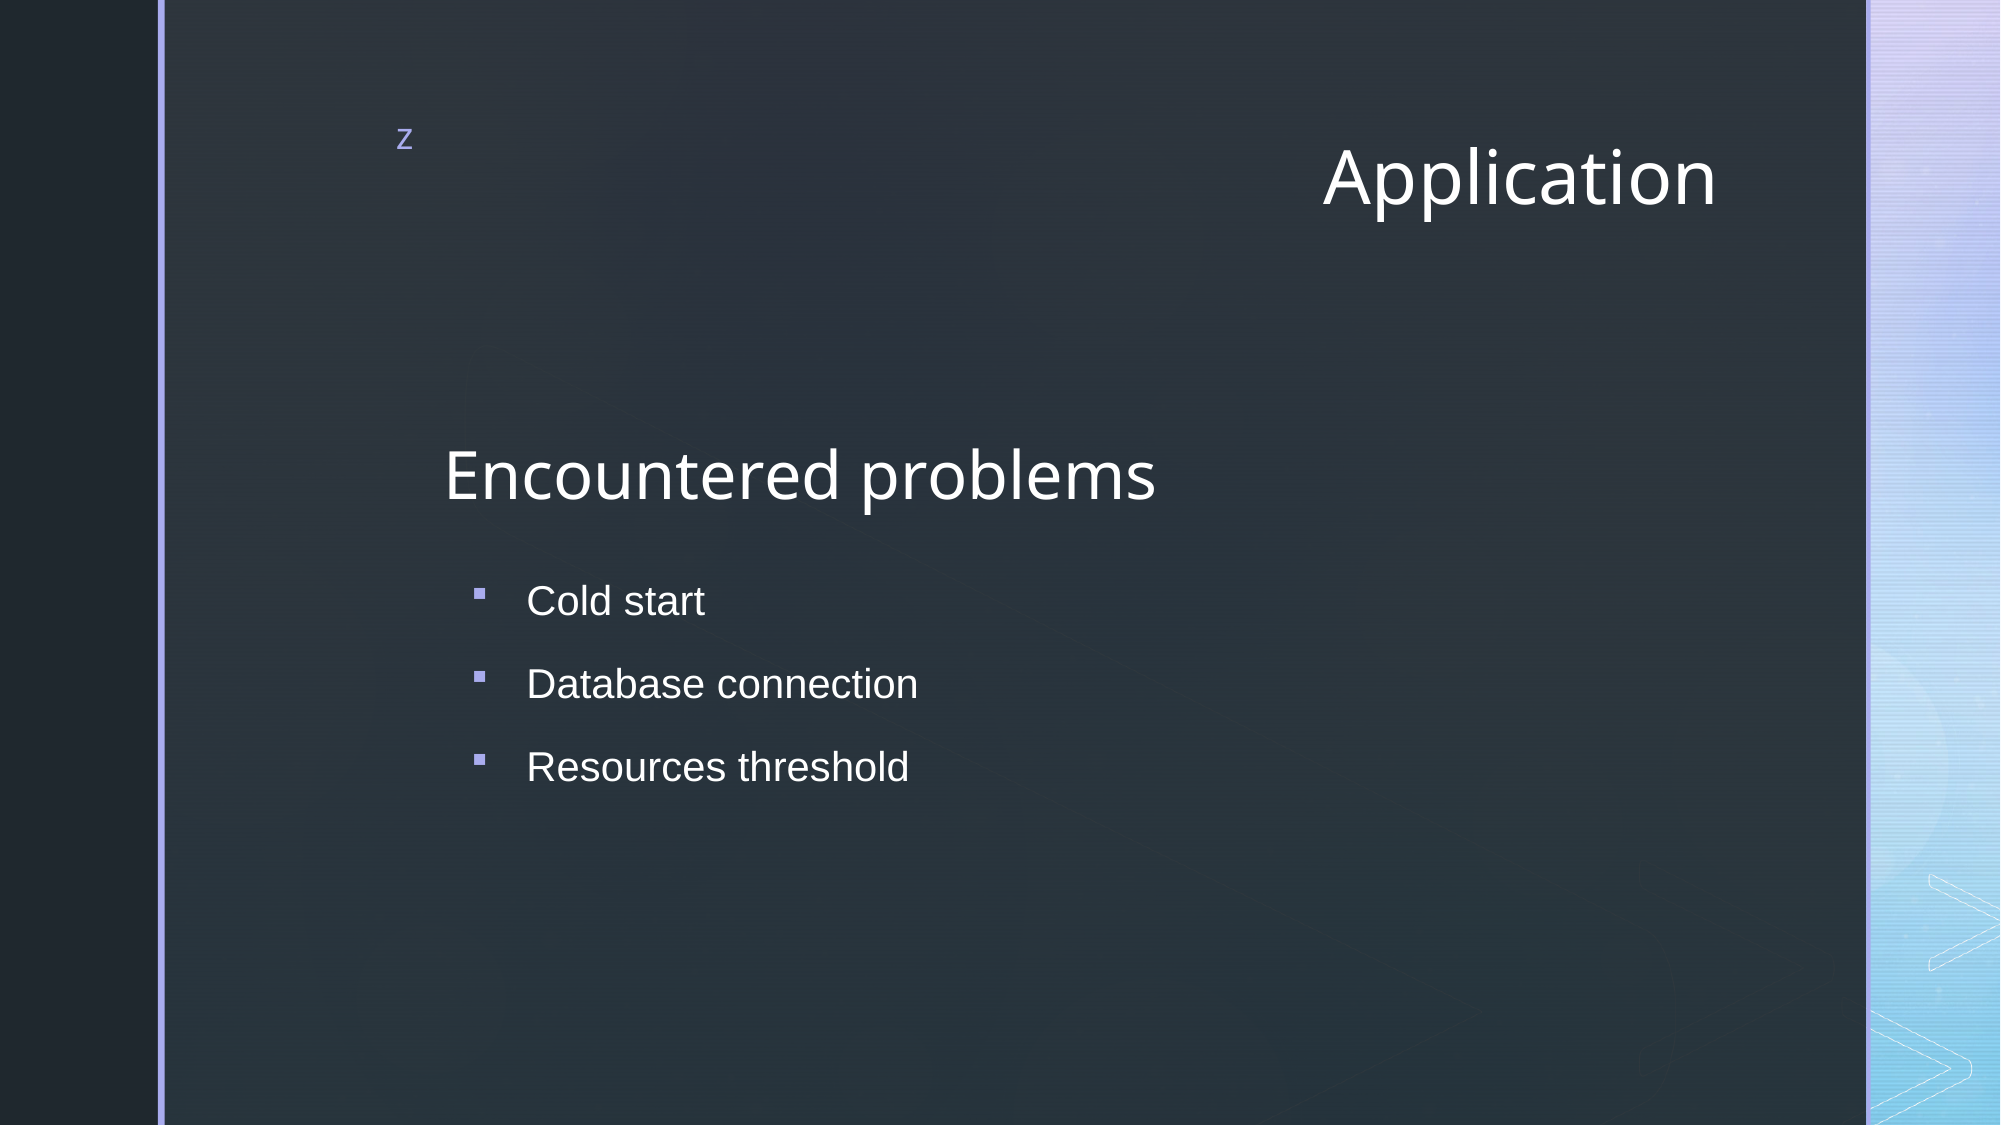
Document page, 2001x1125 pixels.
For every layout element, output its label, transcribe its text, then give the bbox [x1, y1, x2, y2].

title Application [428, 132, 1734, 310]
picture [1871, 0, 2001, 1125]
text_box Encountered problems [428, 425, 1331, 520]
list Cold start Database connection Resources threshold [454, 521, 1734, 833]
